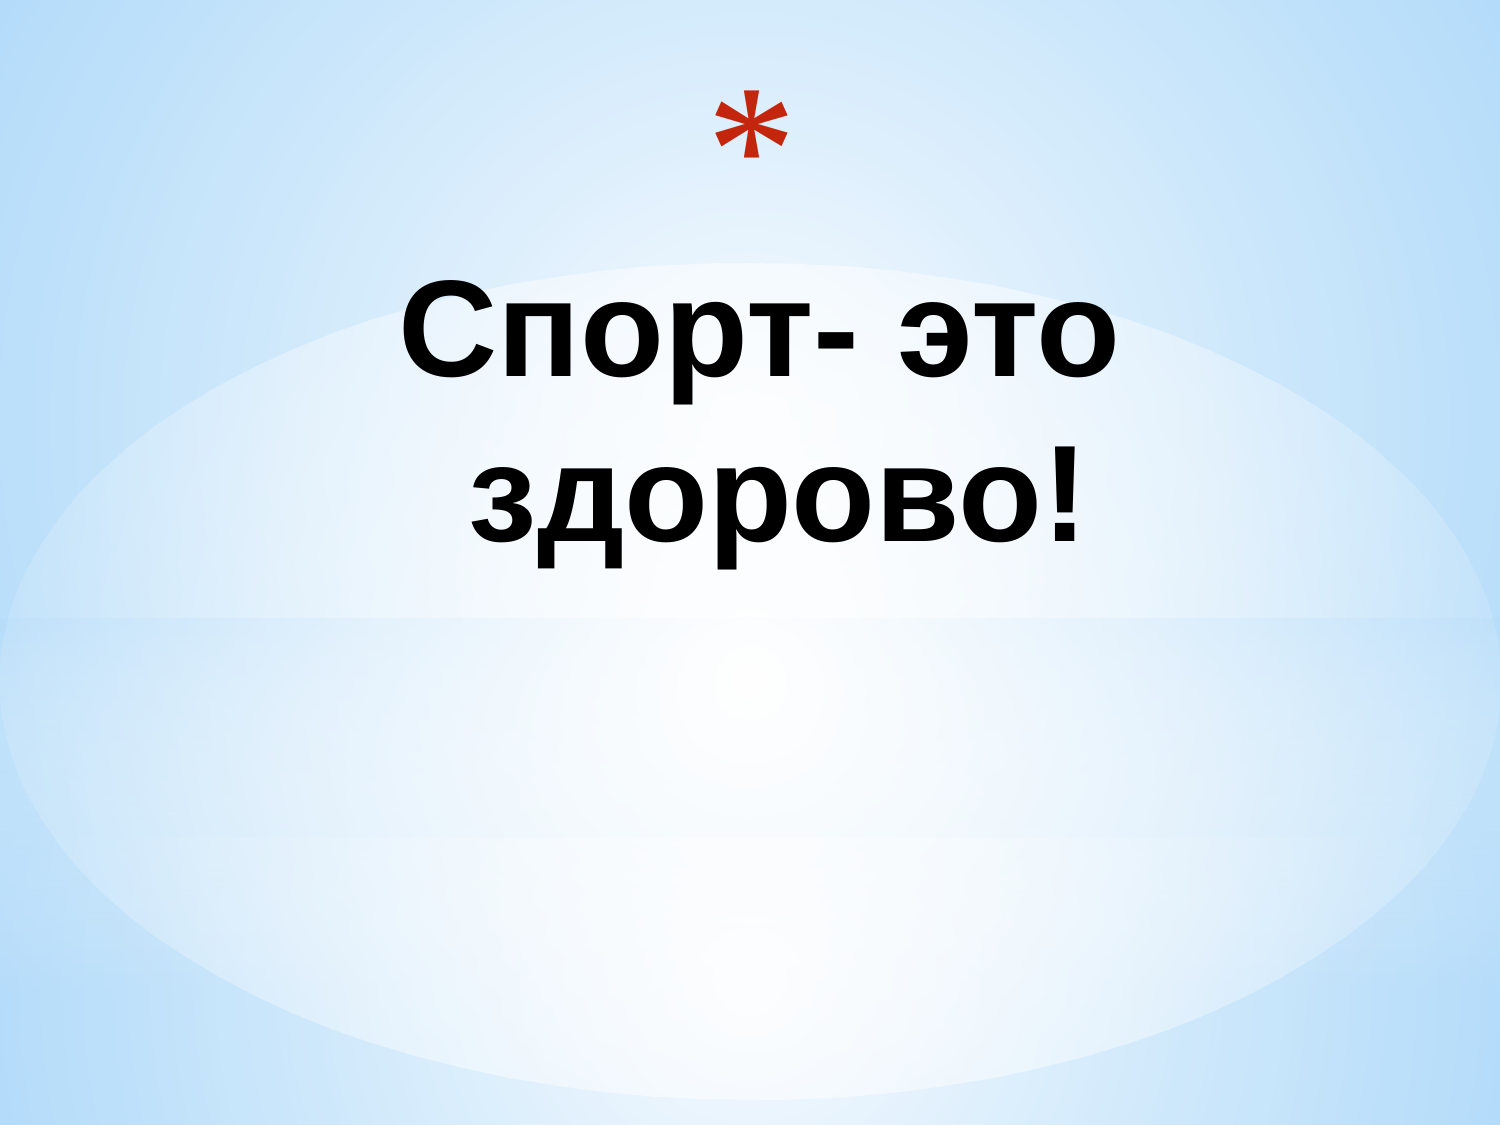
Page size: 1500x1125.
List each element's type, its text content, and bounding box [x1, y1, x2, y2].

title Спорт- это здорово! [218, 66, 1287, 775]
